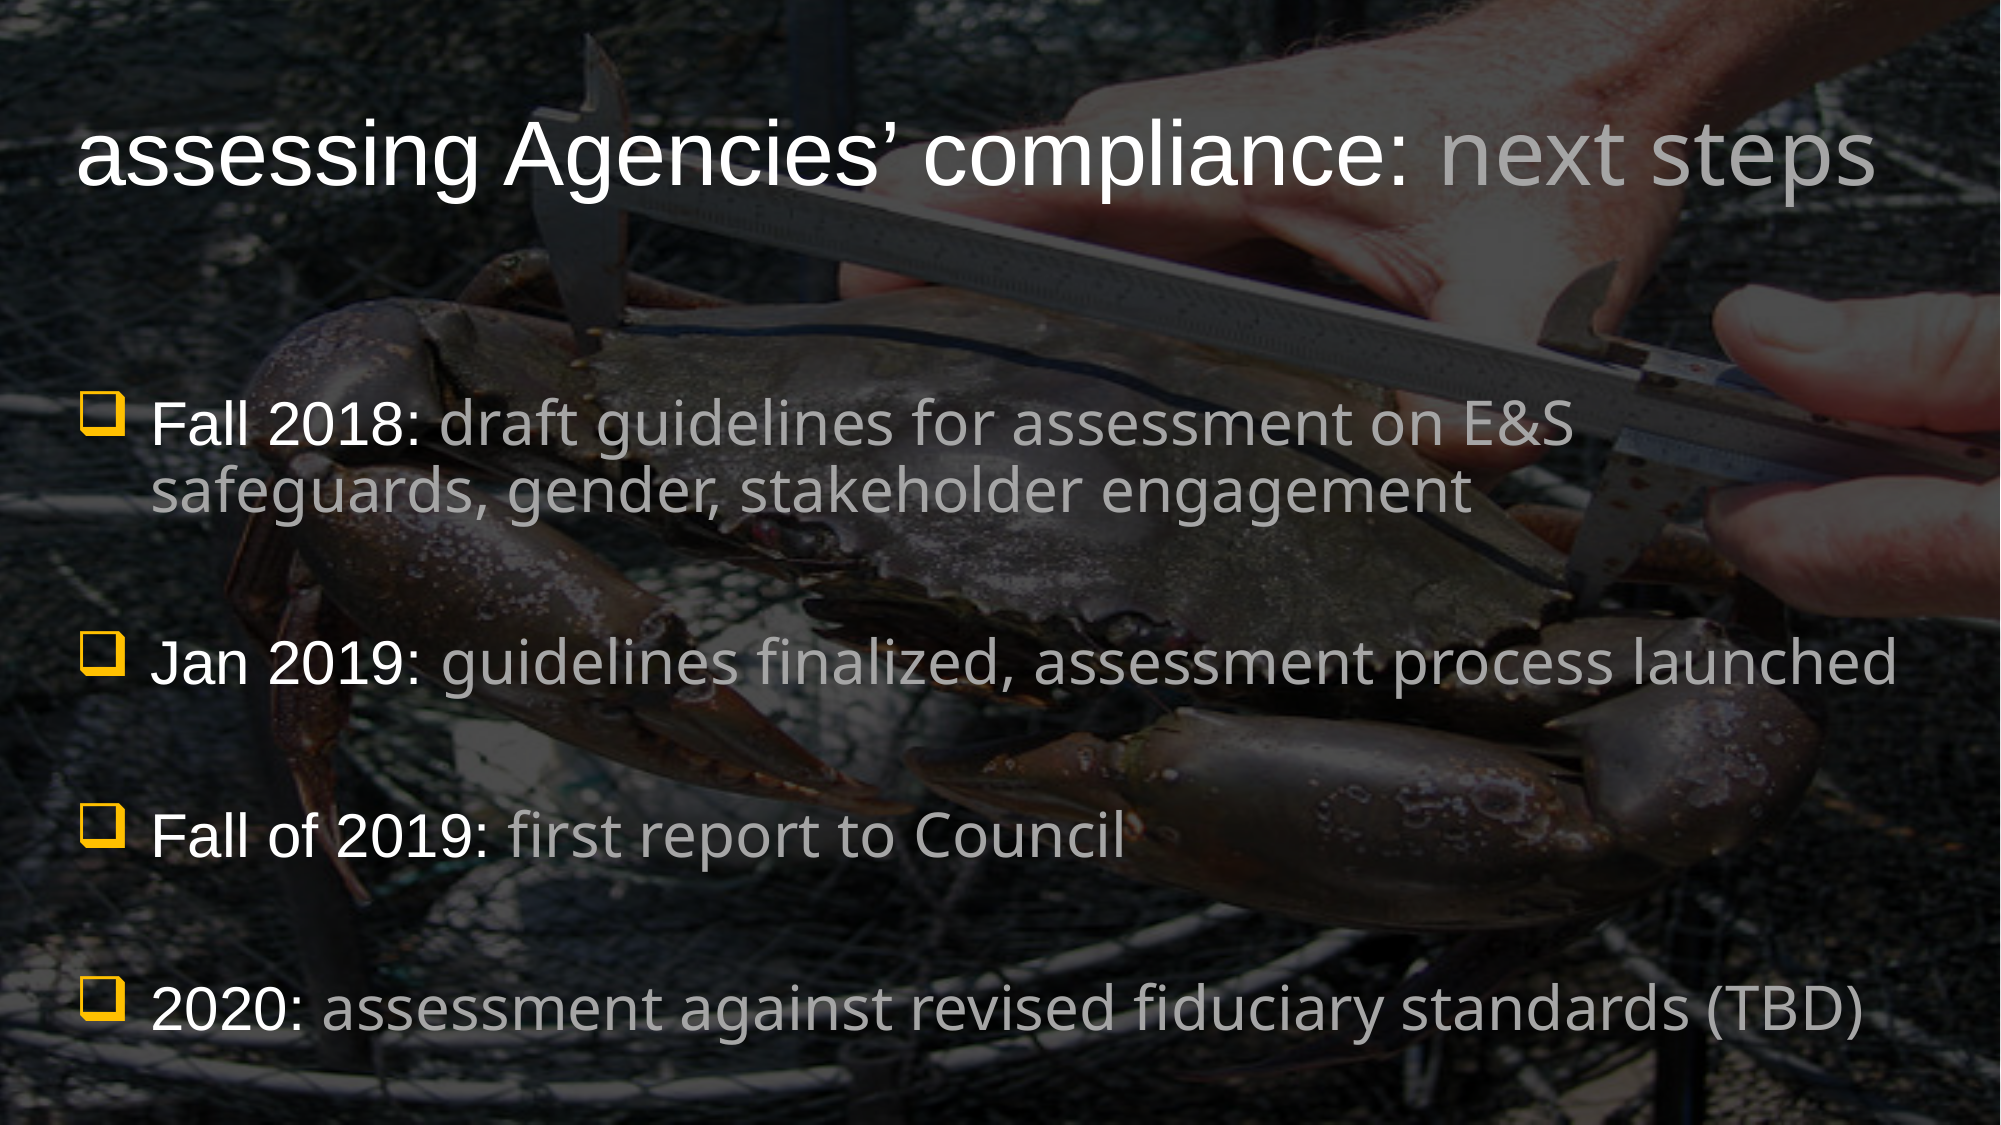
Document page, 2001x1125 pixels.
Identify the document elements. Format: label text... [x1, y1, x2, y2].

title assessing Agencies’ compliance: next steps [0, 0, 2000, 311]
text_box Fall 2018: draft guidelines for assessment on E&S safeguards, gender, stakeholder engagement Jan 2019: guidelines finalized, assessment process launched Fall of 2019: first report to Council 2020: assessment against revised fiduciary standards (TBD) [0, 311, 2000, 1125]
